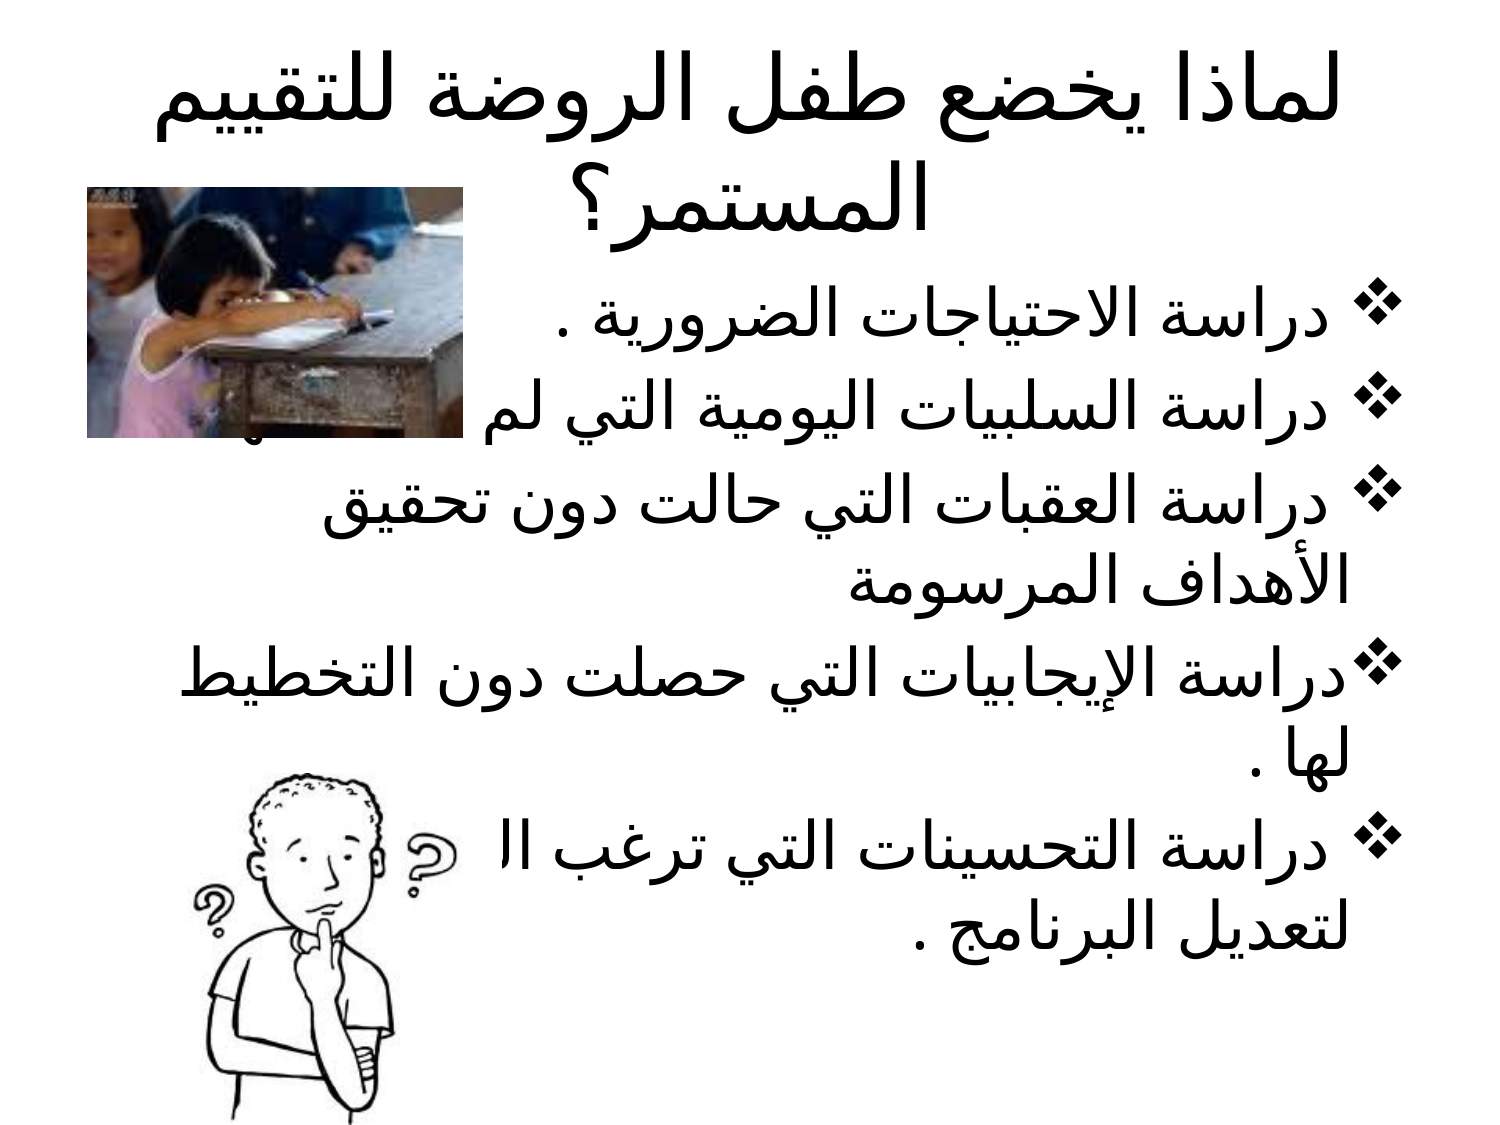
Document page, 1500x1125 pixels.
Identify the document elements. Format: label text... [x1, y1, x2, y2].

picture [149, 773, 502, 1125]
list دراسة الاحتياجات الضرورية . دراسة السلبيات اليومية التي لم خطط لها . دراسة العقبات التي حالت دون تحقيق الأهداف المرسومة دراسة الإيجابيات التي حصلت دون التخطيط لها . دراسة التحسينات التي ترغب المعلمة فيها لتعديل البرنامج . [75, 262, 1425, 1005]
picture [87, 187, 463, 438]
title لماذا يخضع طفل الروضة للتقييم المستمر؟ [75, 45, 1425, 233]
